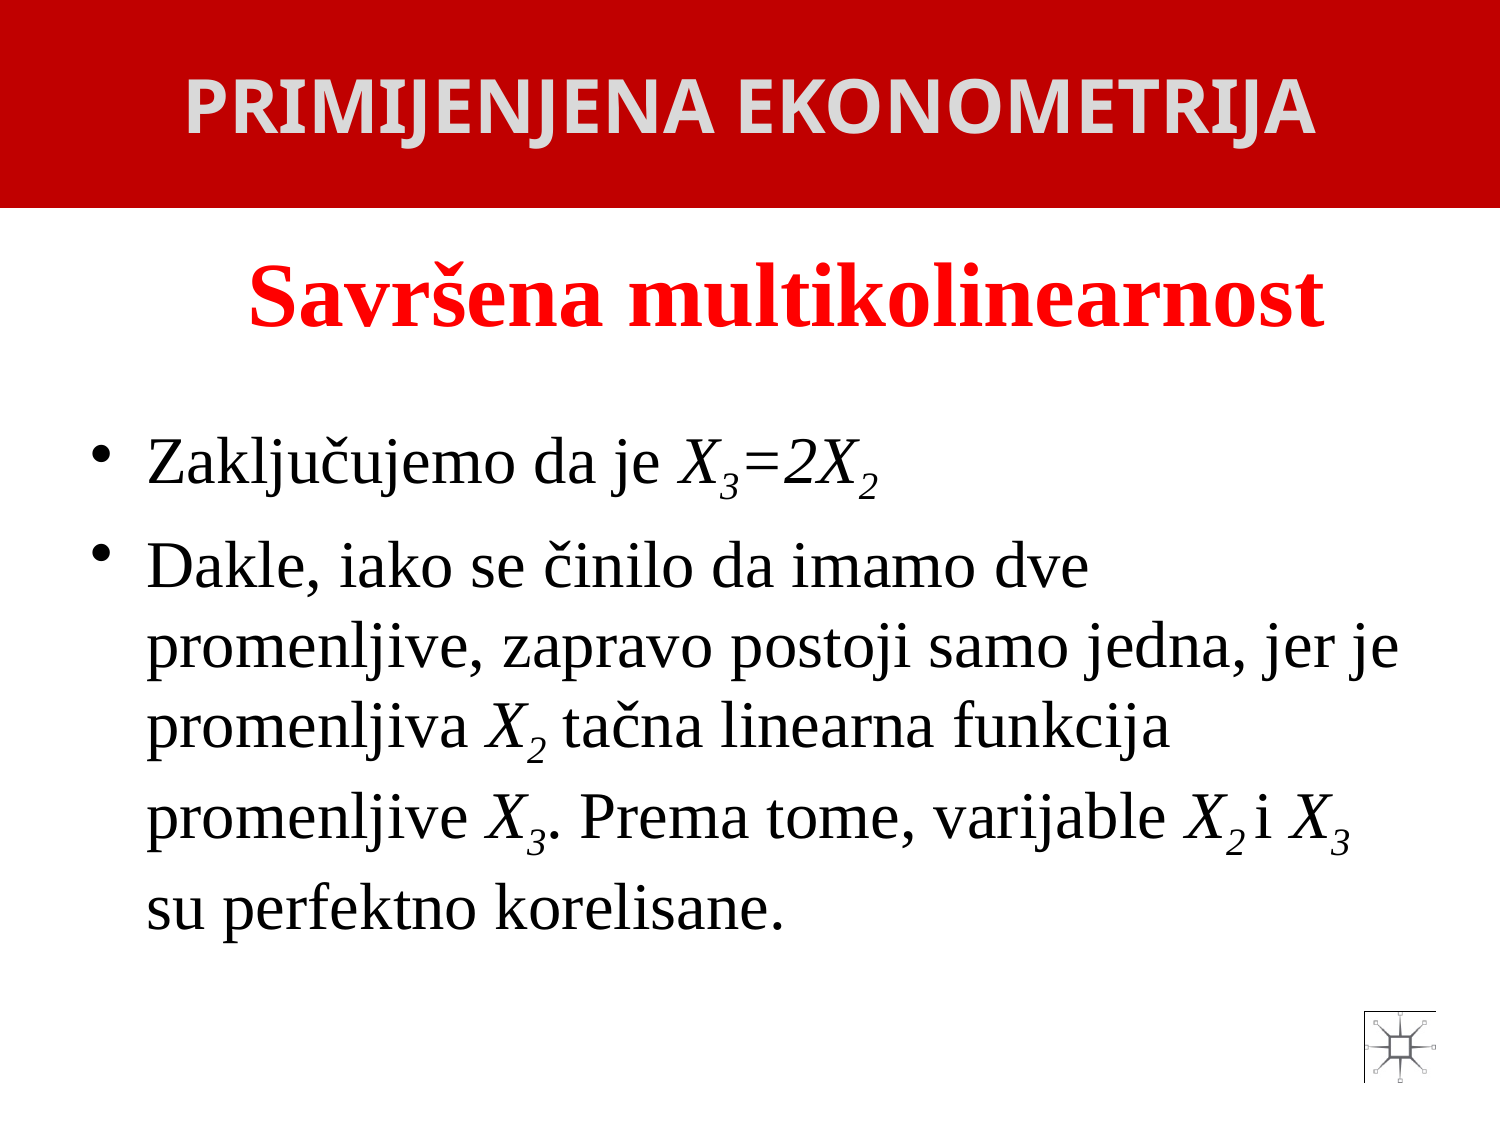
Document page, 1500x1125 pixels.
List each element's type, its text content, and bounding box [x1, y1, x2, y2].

picture [1364, 1011, 1436, 1083]
text_box PRIMIJENJENA EKONOMETRIJA [0, 0, 1500, 208]
list Zaključujemo da je X3=2X2 Dakle, iako se činilo da imamo dve promenljive, zapravo postoji samo jedna, jer je promenljiva X2 tačna linearna funkcija promenljive X3. Prema tome, varijable X2 i X3 su perfektno korelisane. [74, 408, 1426, 1006]
title Savršena multikolinearnost [111, 231, 1463, 348]
